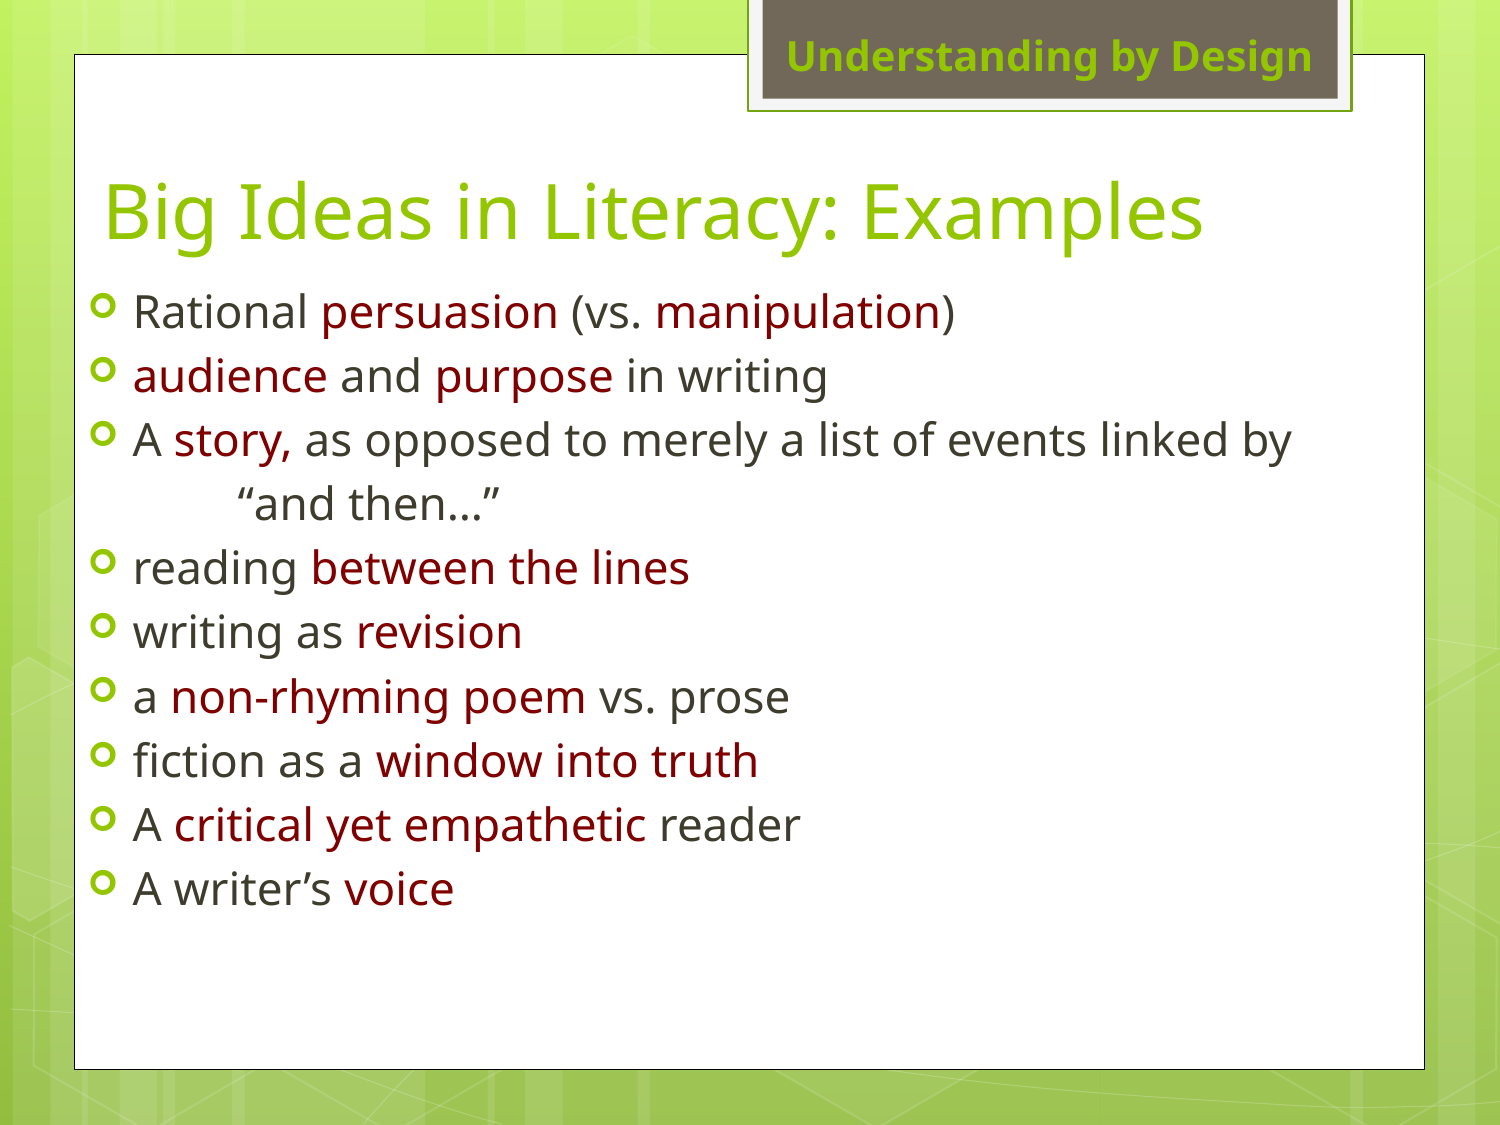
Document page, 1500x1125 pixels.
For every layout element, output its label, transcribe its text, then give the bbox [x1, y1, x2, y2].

list Rational persuasion (vs. manipulation) audience and purpose in writing A story, as opposed to merely a list of events linked by “and then…” reading between the lines writing as revision a non-rhyming poem vs. prose fiction as a window into truth A critical yet empathetic reader A writer’s voice [12, 275, 1475, 1050]
title Big Ideas in Literacy: Examples [87, 75, 1240, 263]
